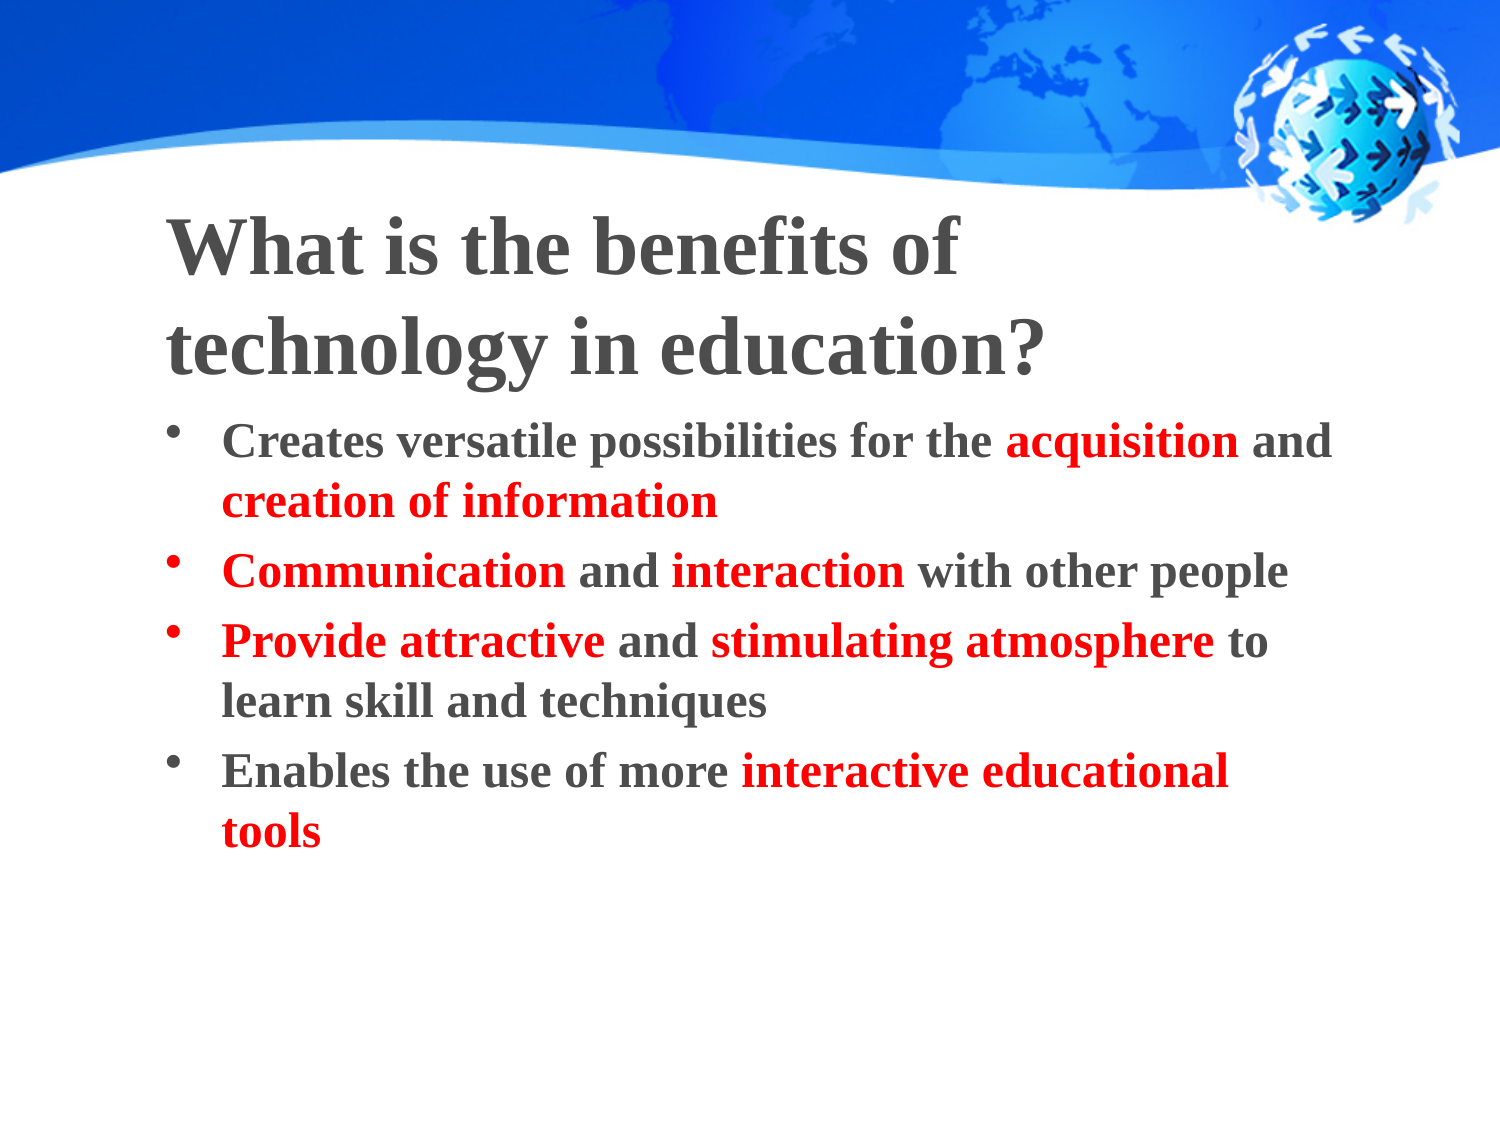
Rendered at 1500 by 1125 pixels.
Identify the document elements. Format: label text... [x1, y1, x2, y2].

list Creates versatile possibilities for the acquisition and creation of information Communication and interaction with other people Provide attractive and stimulating atmosphere to learn skill and techniques Enables the use of more interactive educational tools [149, 399, 1351, 1088]
picture [0, 0, 1500, 1125]
title What is the benefits of technology in education? [149, 232, 1351, 351]
